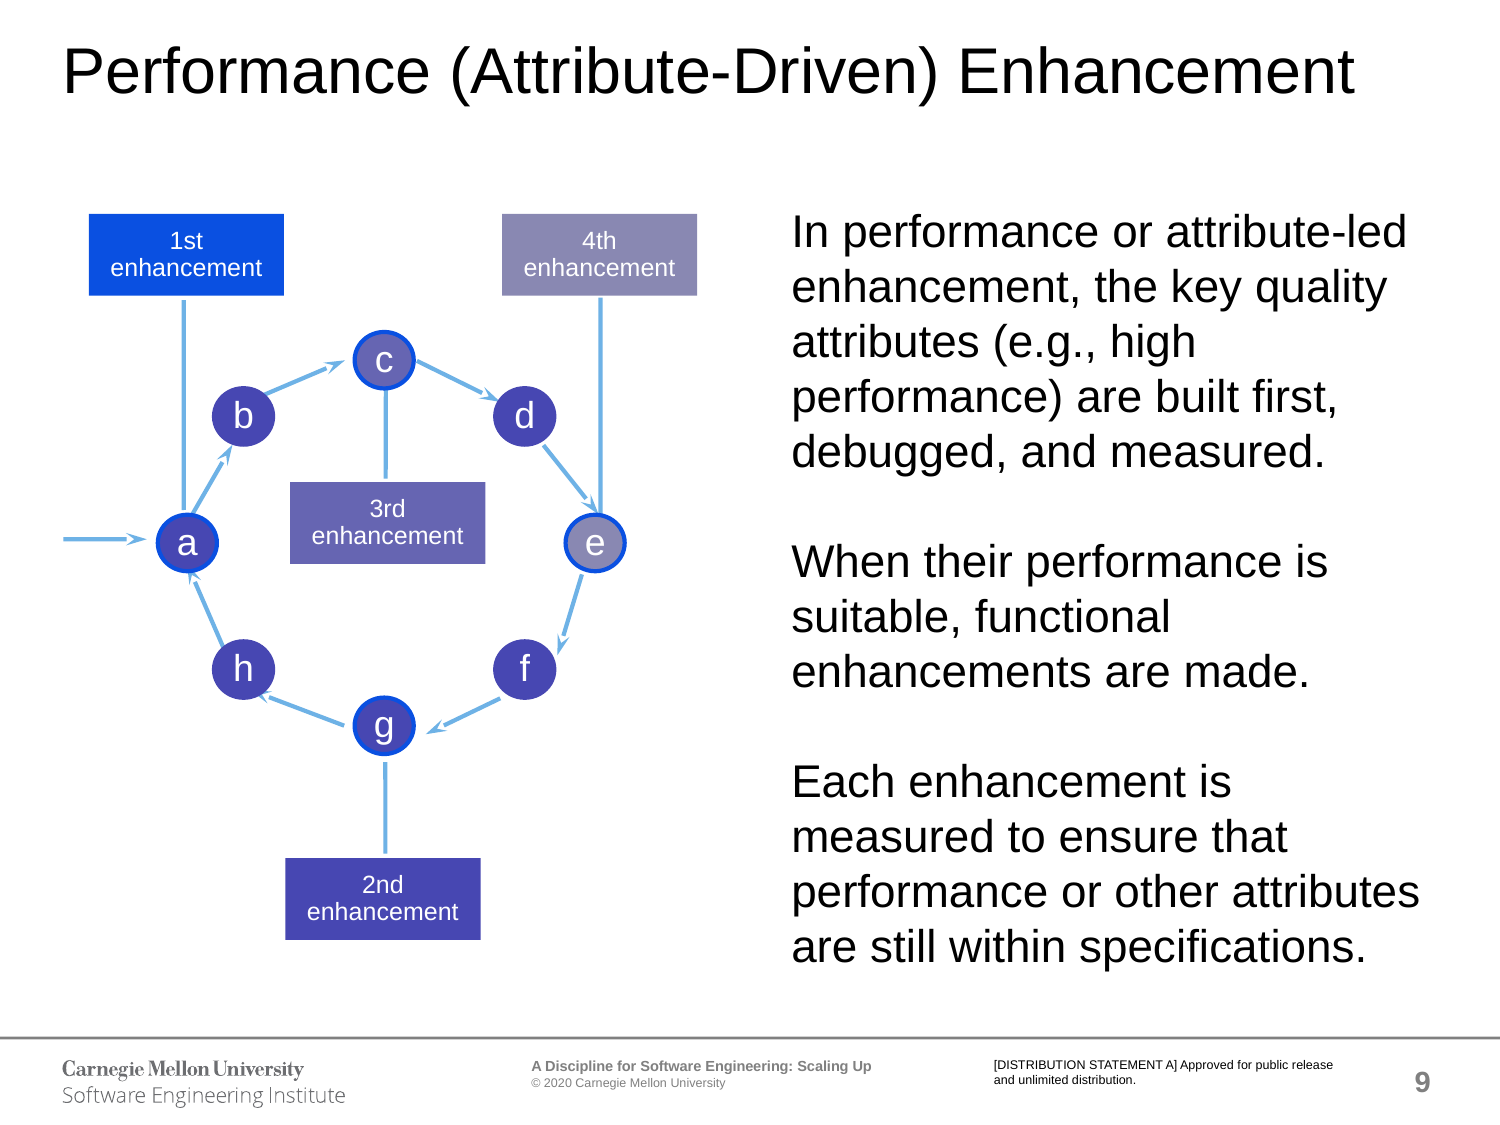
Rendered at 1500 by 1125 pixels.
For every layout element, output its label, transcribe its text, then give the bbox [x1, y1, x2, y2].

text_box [63, 213, 698, 940]
text_box In performance or attribute-led enhancement, the key quality attributes (e.g., high performance) are built first, debugged, and measured. When their performance is suitable, functional enhancements are made. Each enhancement is measured to ensure that performance or other attributes are still within specifications. [774, 193, 1445, 981]
title Performance (Attribute-Driven) Enhancement [62, 37, 1372, 182]
